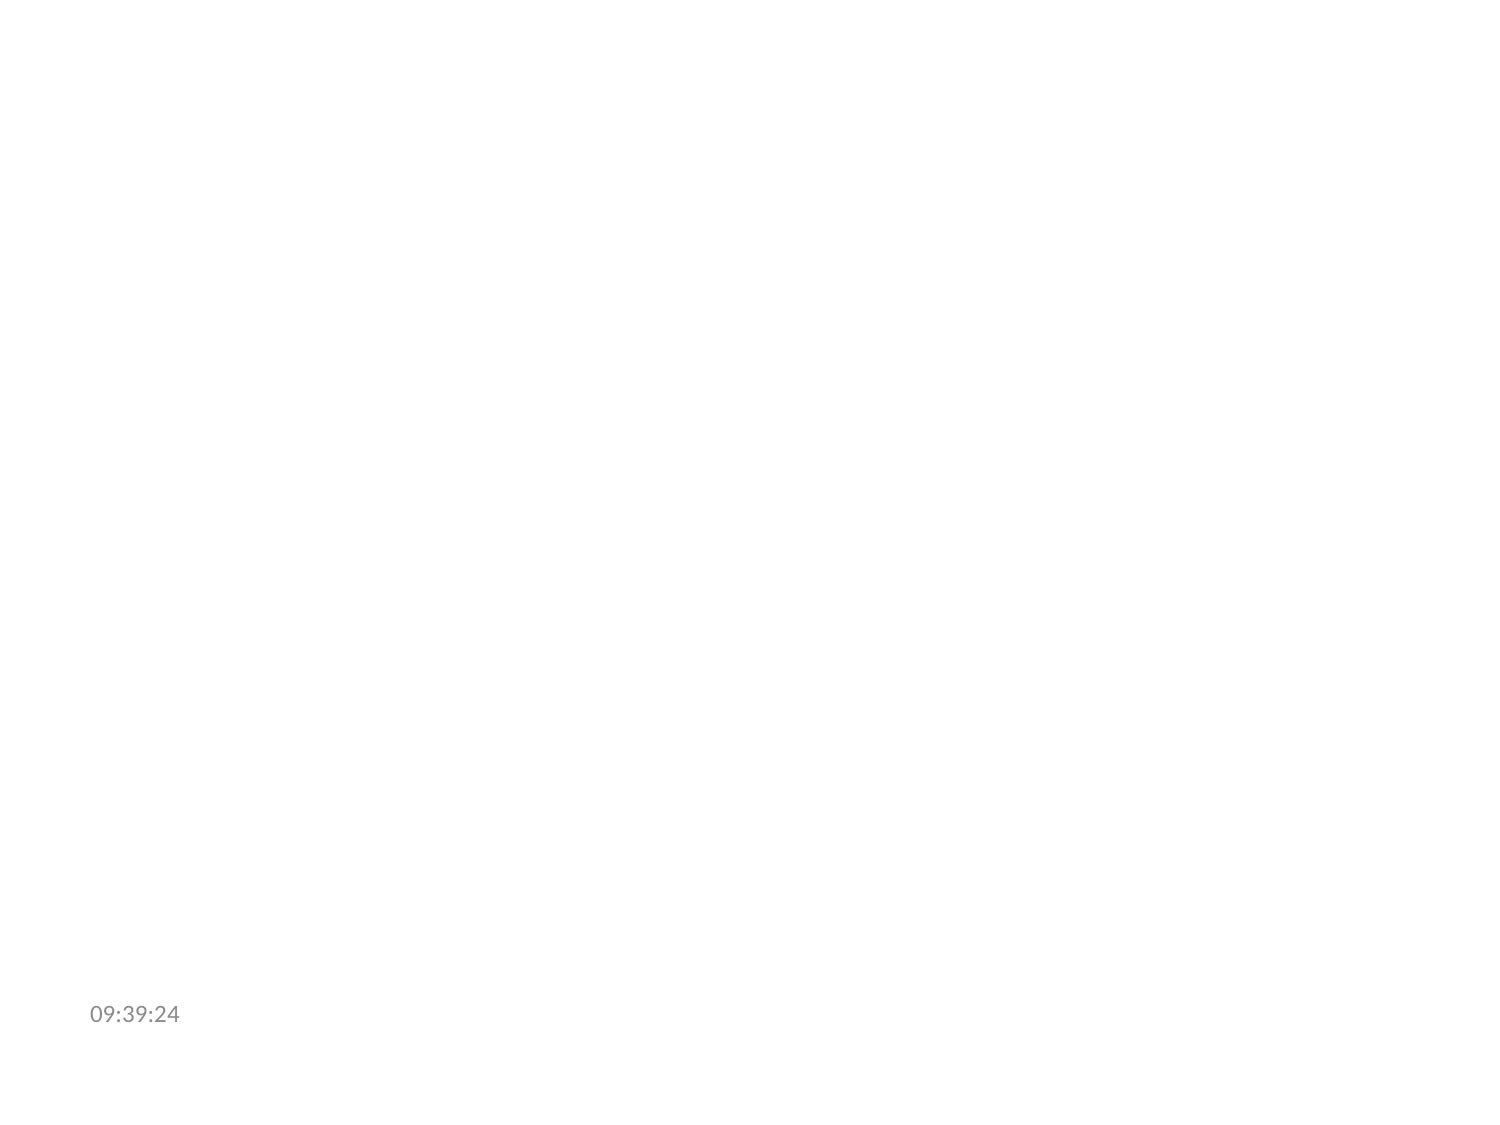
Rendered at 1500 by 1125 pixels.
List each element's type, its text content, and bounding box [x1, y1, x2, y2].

text_box 15:35:09 [75, 982, 425, 1043]
